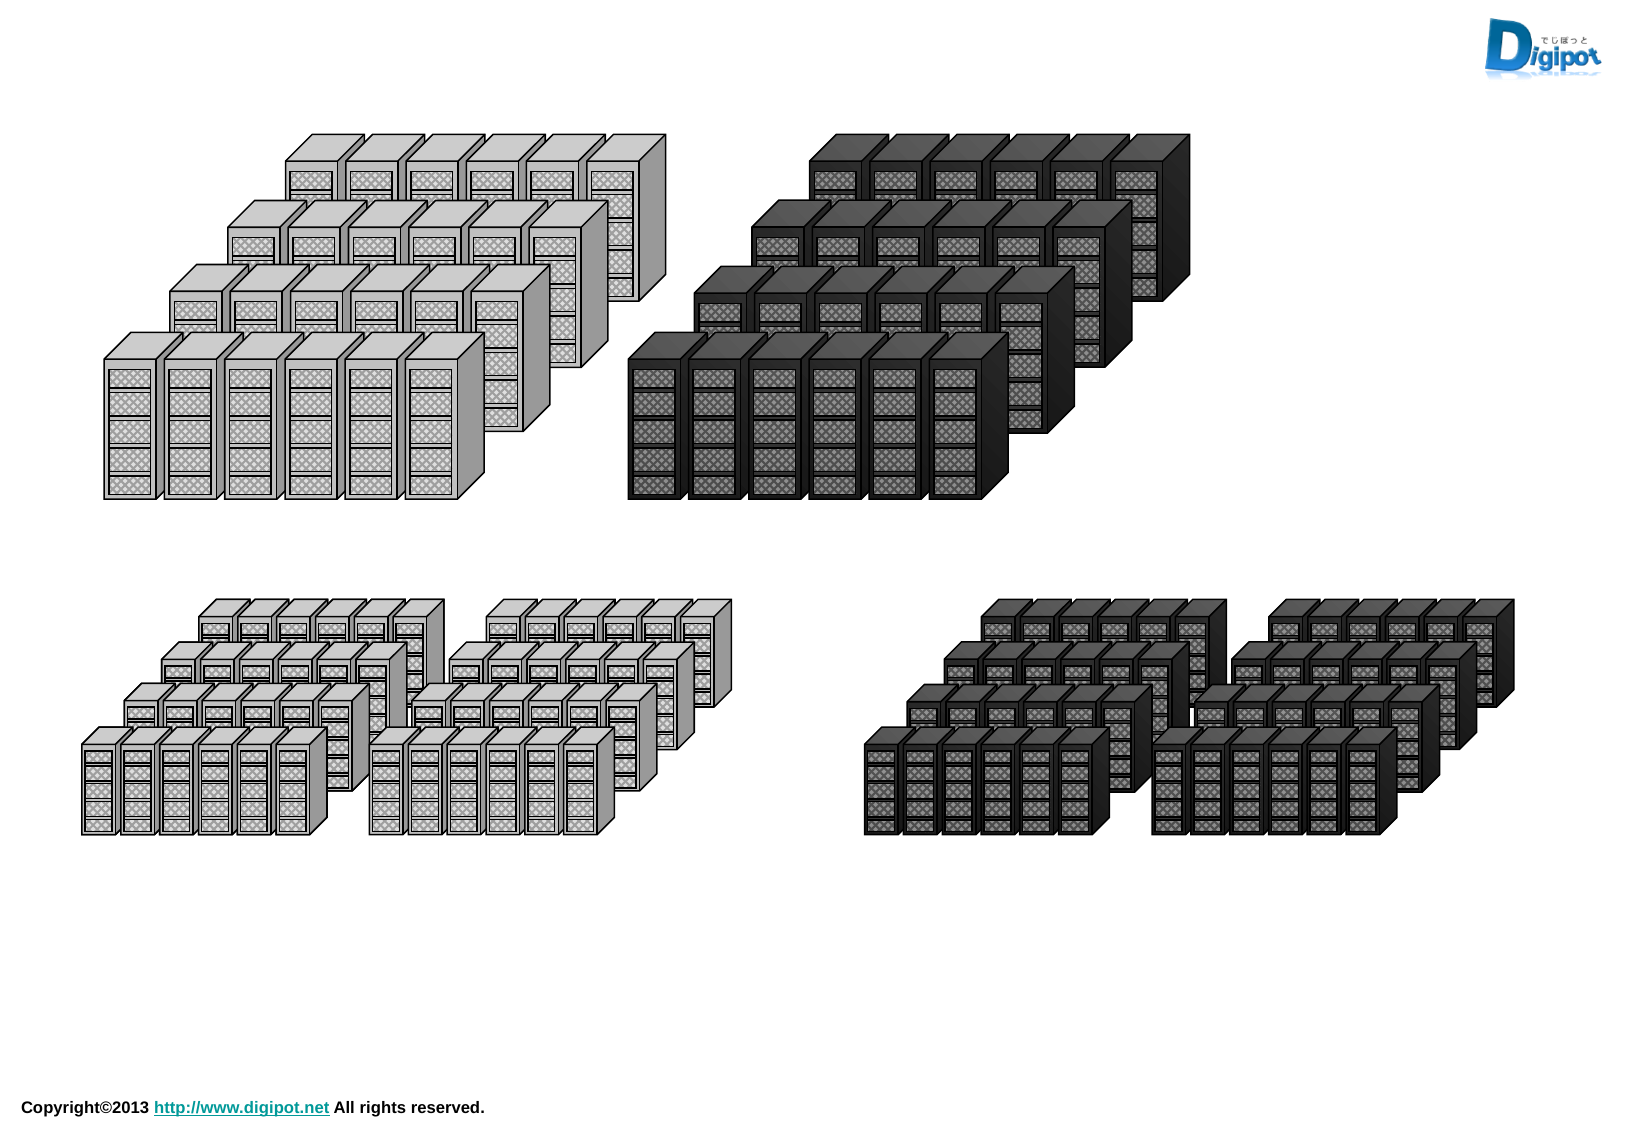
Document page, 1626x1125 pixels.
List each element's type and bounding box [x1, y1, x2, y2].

text_box [369, 599, 732, 835]
text_box [81, 599, 367, 835]
picture [1485, 18, 1602, 82]
text_box [628, 134, 1190, 500]
text_box [864, 599, 1149, 835]
text_box [1151, 599, 1515, 835]
text_box [103, 134, 626, 500]
